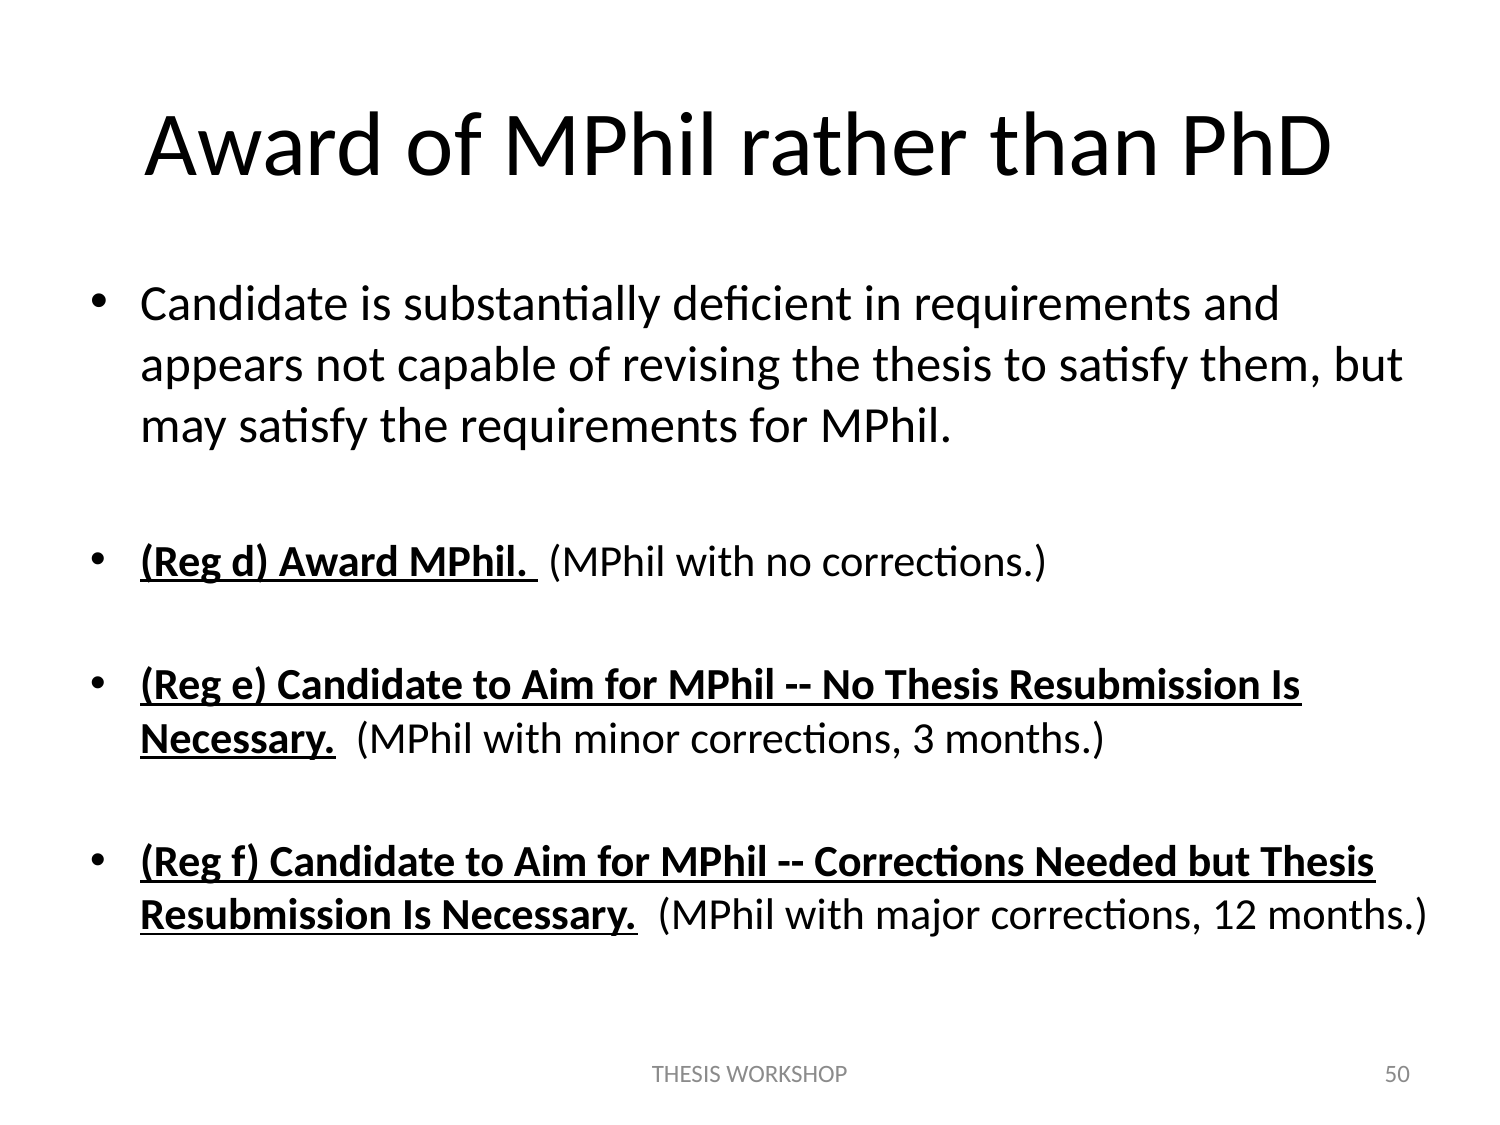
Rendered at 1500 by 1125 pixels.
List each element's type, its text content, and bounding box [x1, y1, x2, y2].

slide_number 50 [1074, 1042, 1425, 1103]
footer THESIS WORKSHOP [512, 1042, 988, 1103]
list Candidate is substantially deficient in requirements and appears not capable of revising the thesis to satisfy them, but may satisfy the requirements for MPhil. (Reg d) Award MPhil. (MPhil with no corrections.) (Reg e) Candidate to Aim for MPhil -- No Thesis Resubmission Is Necessary. (MPhil with minor corrections, 3 months.) (Reg f) Candidate to Aim for MPhil -- Corrections Needed but Thesis Resubmission Is Necessary. (MPhil with major corrections, 12 months.) [75, 262, 1450, 1005]
title Award of MPhil rather than PhD [75, 45, 1425, 233]
